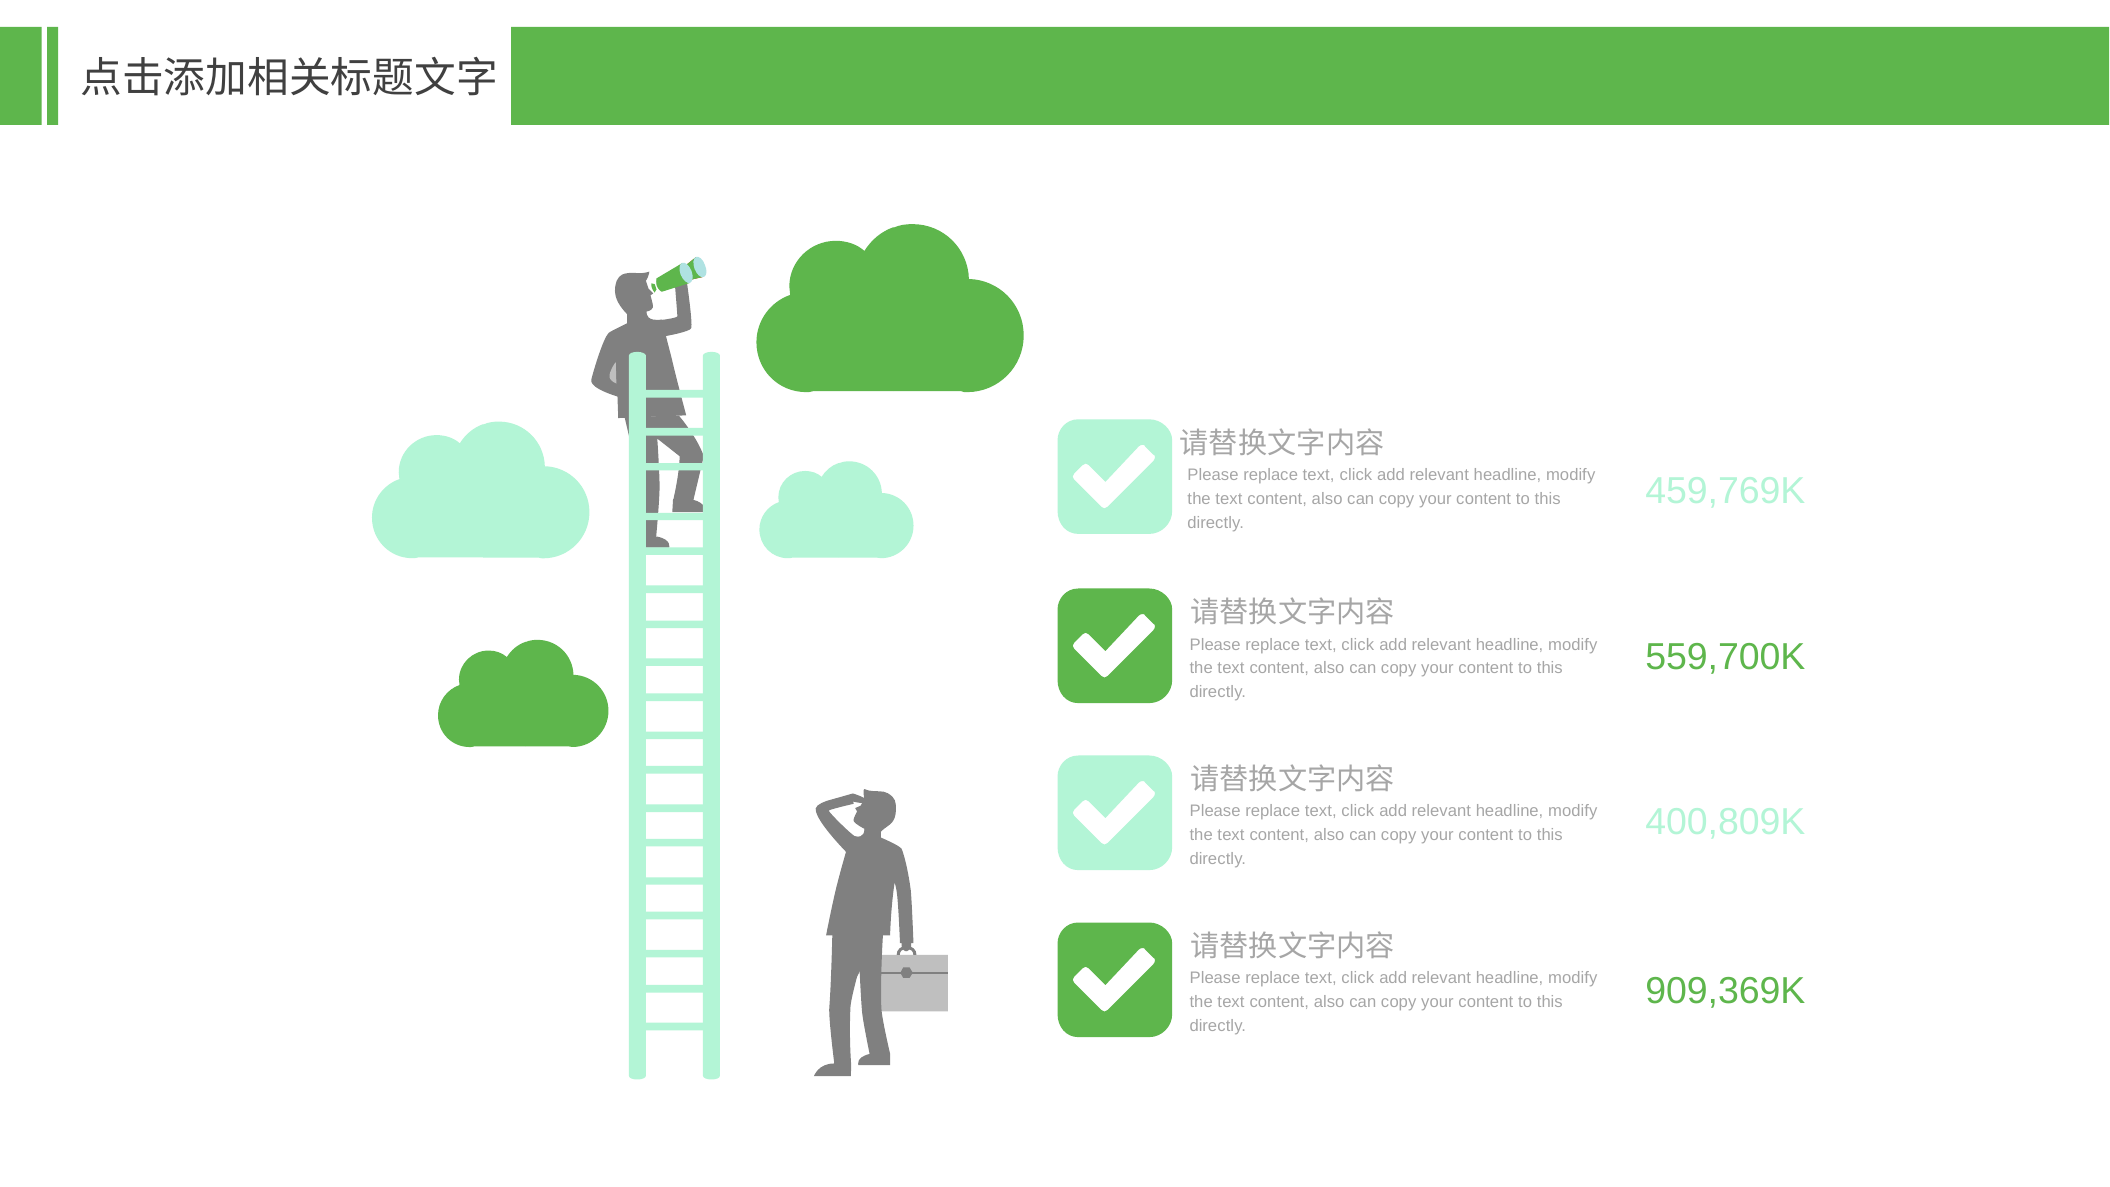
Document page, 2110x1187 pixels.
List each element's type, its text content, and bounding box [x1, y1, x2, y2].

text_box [1179, 417, 1622, 531]
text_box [371, 421, 590, 559]
text_box 459,769K [1645, 456, 1806, 511]
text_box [1189, 753, 1625, 843]
text_box [1057, 419, 1173, 534]
text_box [1057, 922, 1173, 1038]
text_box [628, 351, 720, 1080]
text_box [813, 787, 948, 1077]
text_box [1057, 755, 1173, 871]
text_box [1189, 920, 1625, 1034]
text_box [437, 639, 609, 747]
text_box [589, 255, 708, 548]
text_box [1189, 586, 1625, 700]
text_box 559,700K [1645, 623, 1806, 678]
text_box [756, 224, 1024, 393]
text_box 909,369K [1645, 957, 1806, 1012]
text_box 点击添加相关标题文字 [65, 43, 513, 108]
text_box 400,809K [1645, 788, 1806, 843]
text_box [759, 461, 914, 559]
text_box [1057, 588, 1173, 704]
